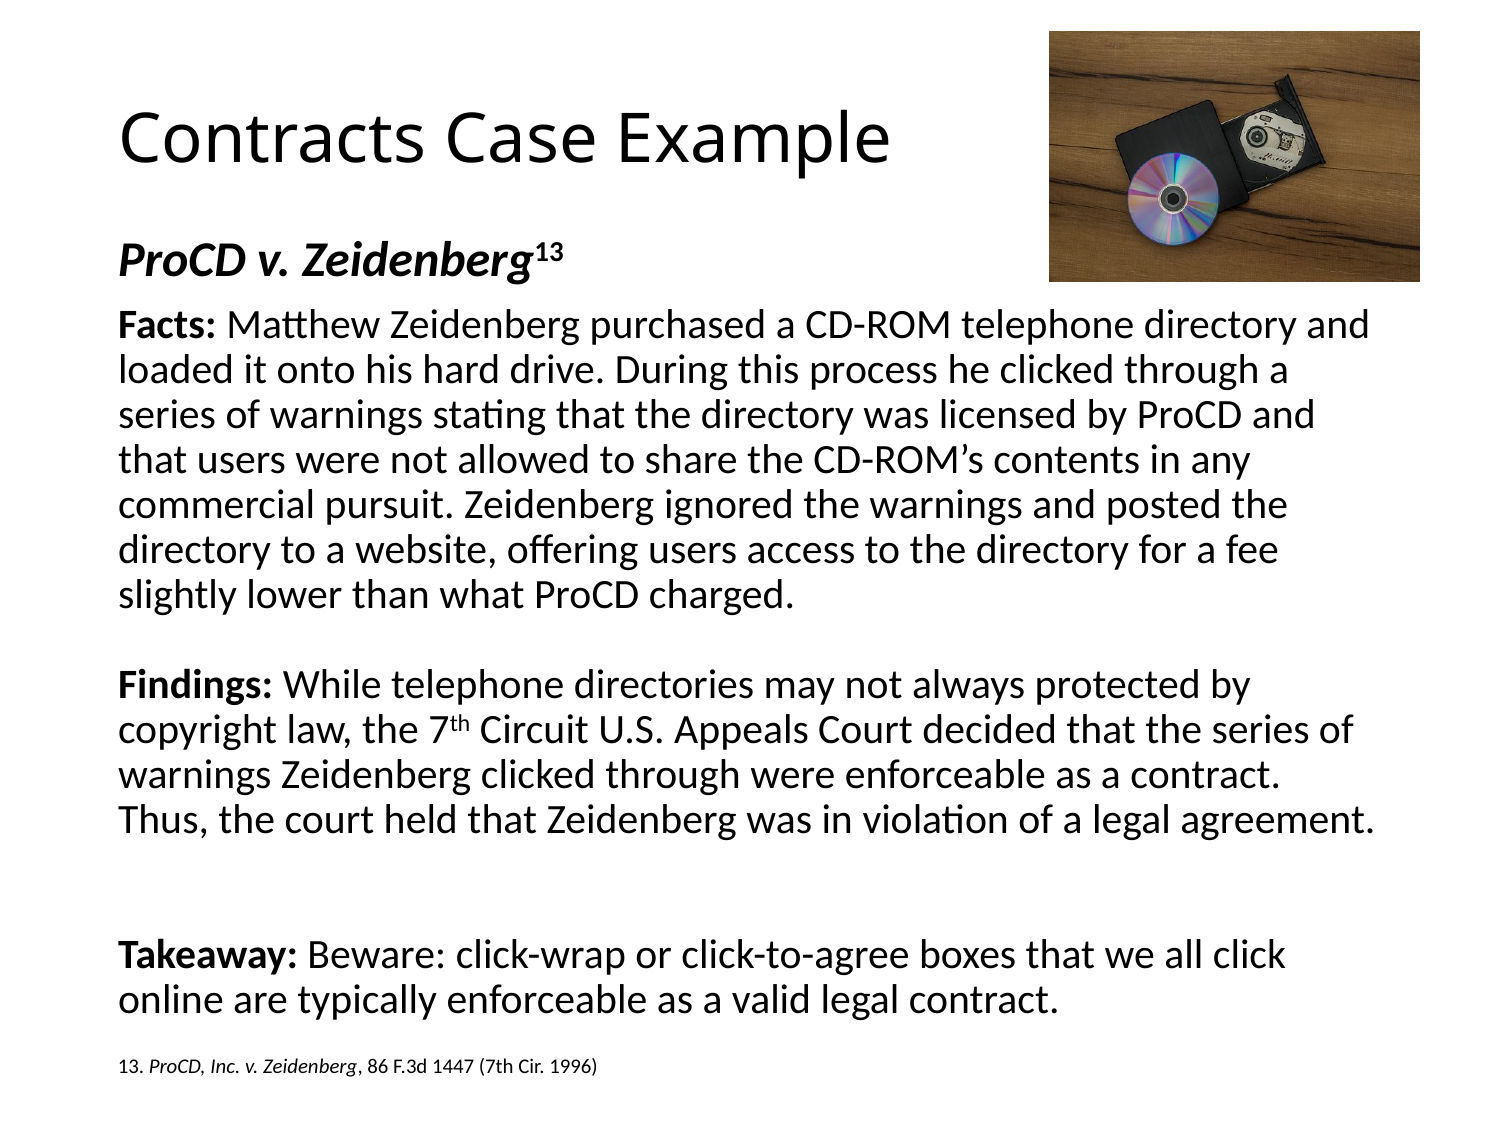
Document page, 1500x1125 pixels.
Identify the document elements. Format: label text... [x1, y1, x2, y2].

picture [1049, 31, 1420, 282]
text_box 13. ProCD, Inc. v. Zeidenberg, 86 F.3d 1447 (7th Cir. 1996) [103, 1045, 1345, 1110]
list ProCD v. Zeidenberg13 Facts: Matthew Zeidenberg purchased a CD-ROM telephone directory and loaded it onto his hard drive. During this process he clicked through a series of warnings stating that the directory was licensed by ProCD and that users were not allowed to share the CD-ROM’s contents in any commercial pursuit. Zeidenberg ignored the warnings and posted the directory to a website, offering users access to the directory for a fee slightly lower than what ProCD charged. Findings: While telephone directories may not always protected by copyright law, the 7th Circuit U.S. Appeals Court decided that the series of warnings Zeidenberg clicked through were enforceable as a contract. Thus, the court held that Zeidenberg was in violation of a legal agreement. Takeaway: Beware: click-wrap or click-to-agree boxes that we all click online are typically enforceable as a valid legal contract. [102, 225, 1398, 940]
title Contracts Case Example [102, 30, 1398, 225]
